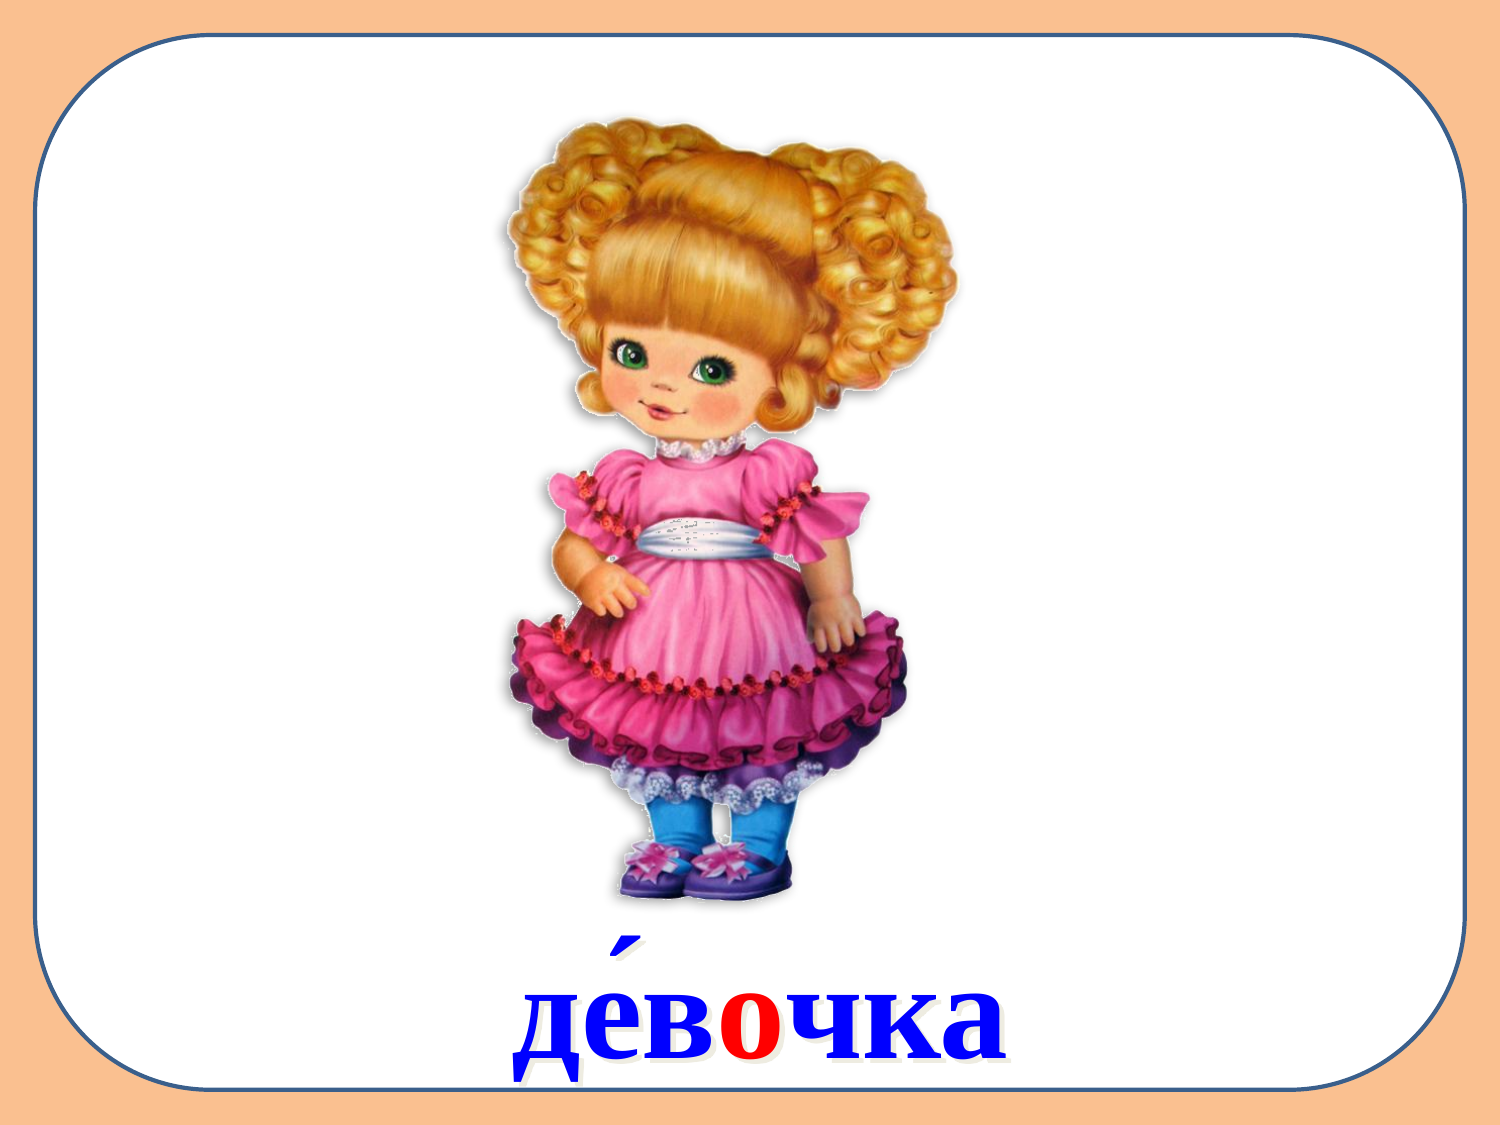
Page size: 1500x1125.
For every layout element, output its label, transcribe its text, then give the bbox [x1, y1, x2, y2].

text_box [32, 32, 1467, 1040]
picture [486, 105, 986, 903]
text_box де́вочка [85, 914, 1436, 1102]
